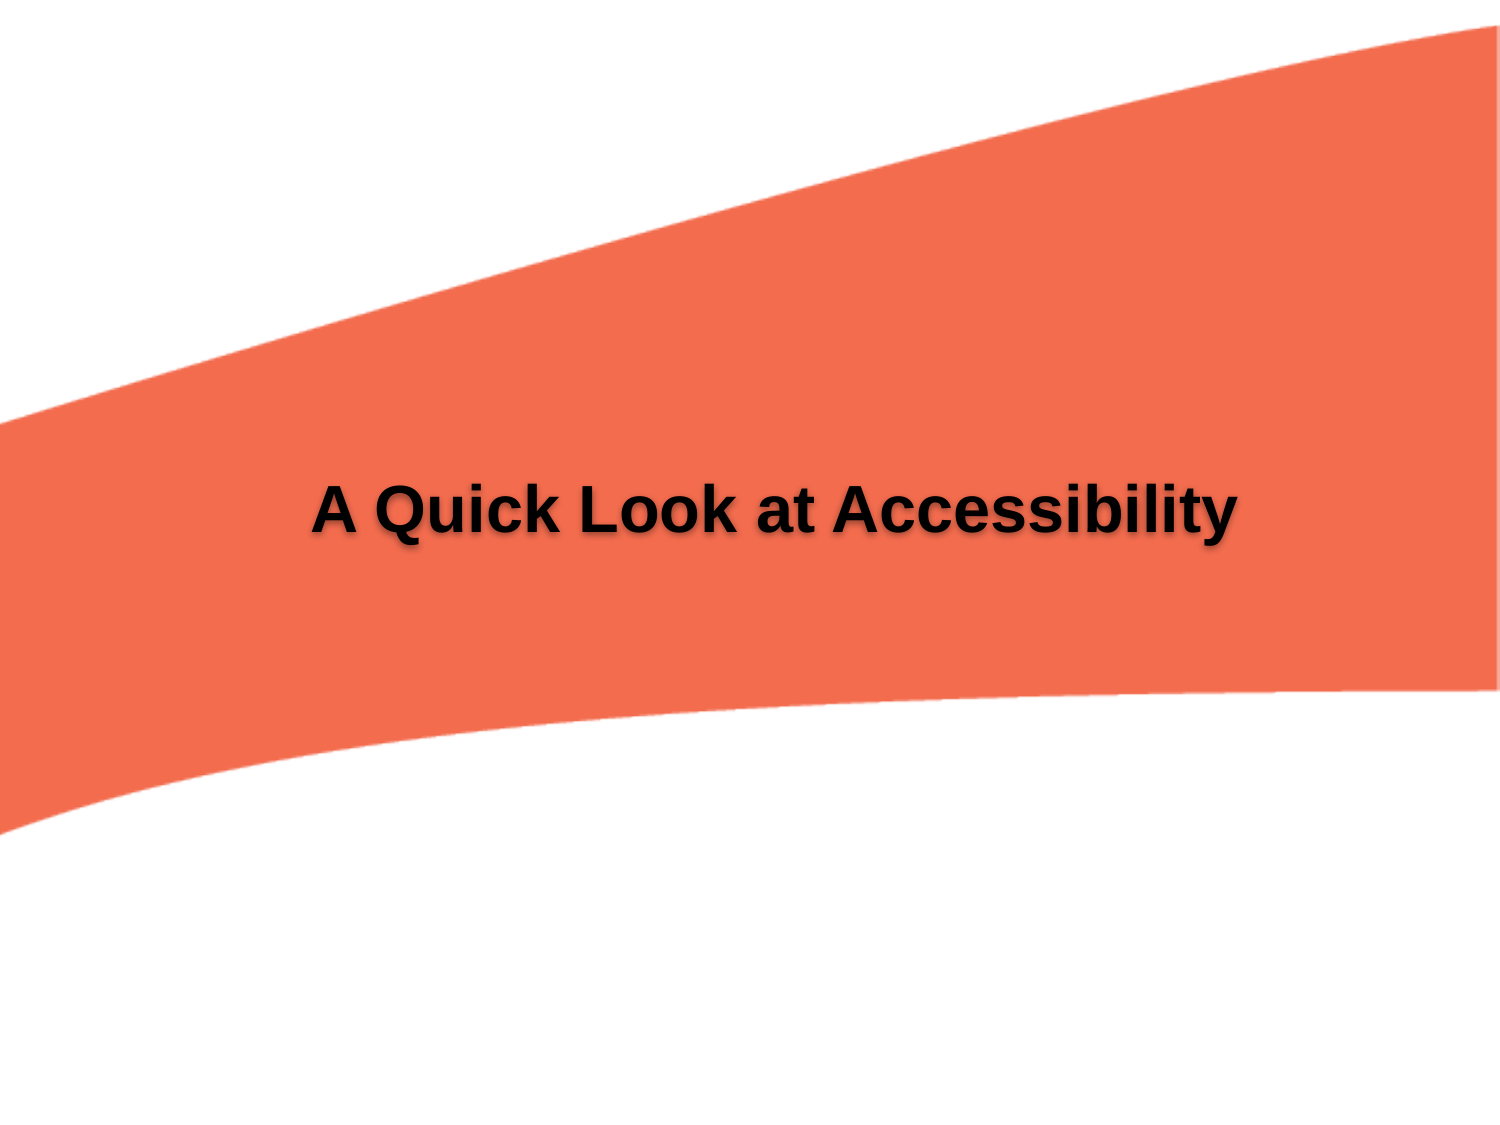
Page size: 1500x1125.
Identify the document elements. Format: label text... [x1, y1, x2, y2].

title A Quick Look at Accessibility [99, 412, 1451, 601]
picture [0, 24, 1500, 838]
